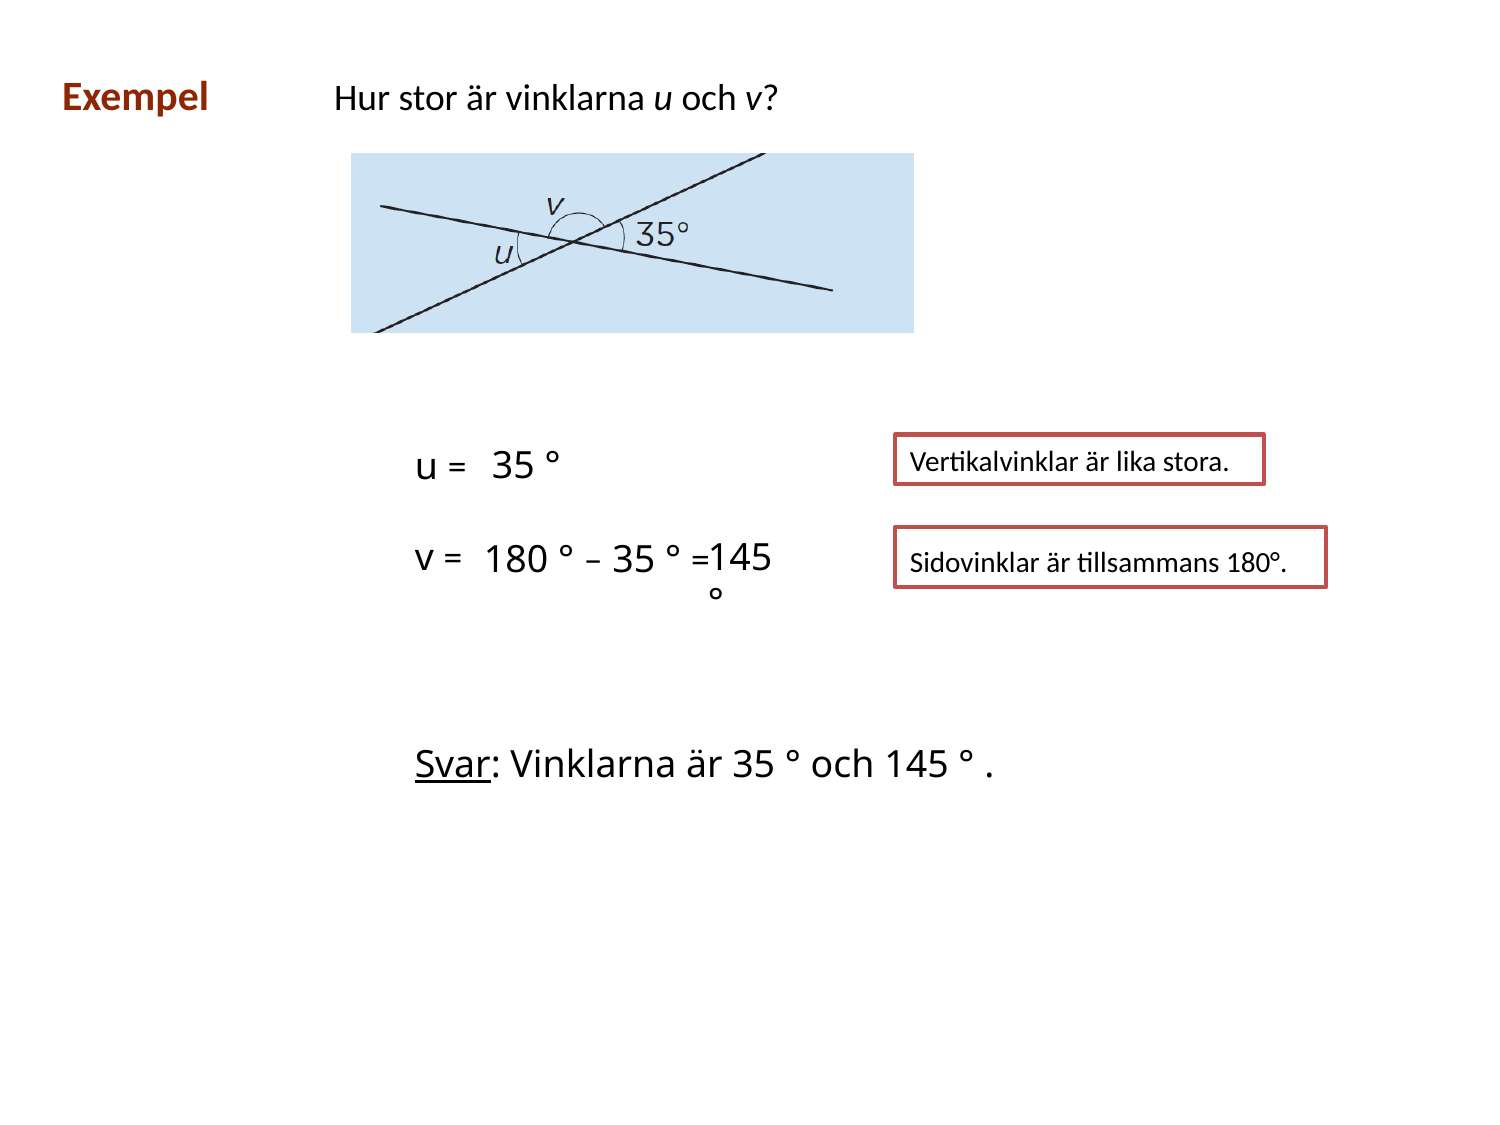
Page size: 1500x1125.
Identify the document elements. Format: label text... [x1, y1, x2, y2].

text_box 35 ° [477, 433, 577, 494]
text_box v = [400, 526, 610, 586]
text_box u = [400, 434, 500, 495]
text_box 180 ° – 35 ° = [469, 527, 693, 588]
text_box Exempel [47, 61, 225, 126]
text_box Sidovinklar är tillsammans 180°. [893, 525, 1328, 589]
text_box Hur stor är vinklarna u och v? [319, 66, 807, 126]
text_box Vertikalvinklar är lika stora. [893, 432, 1266, 486]
text_box 145 ° [693, 526, 812, 631]
text_box Svar: Vinklarna är 35 ° och 145 ° . [400, 732, 1022, 792]
picture [351, 153, 915, 333]
